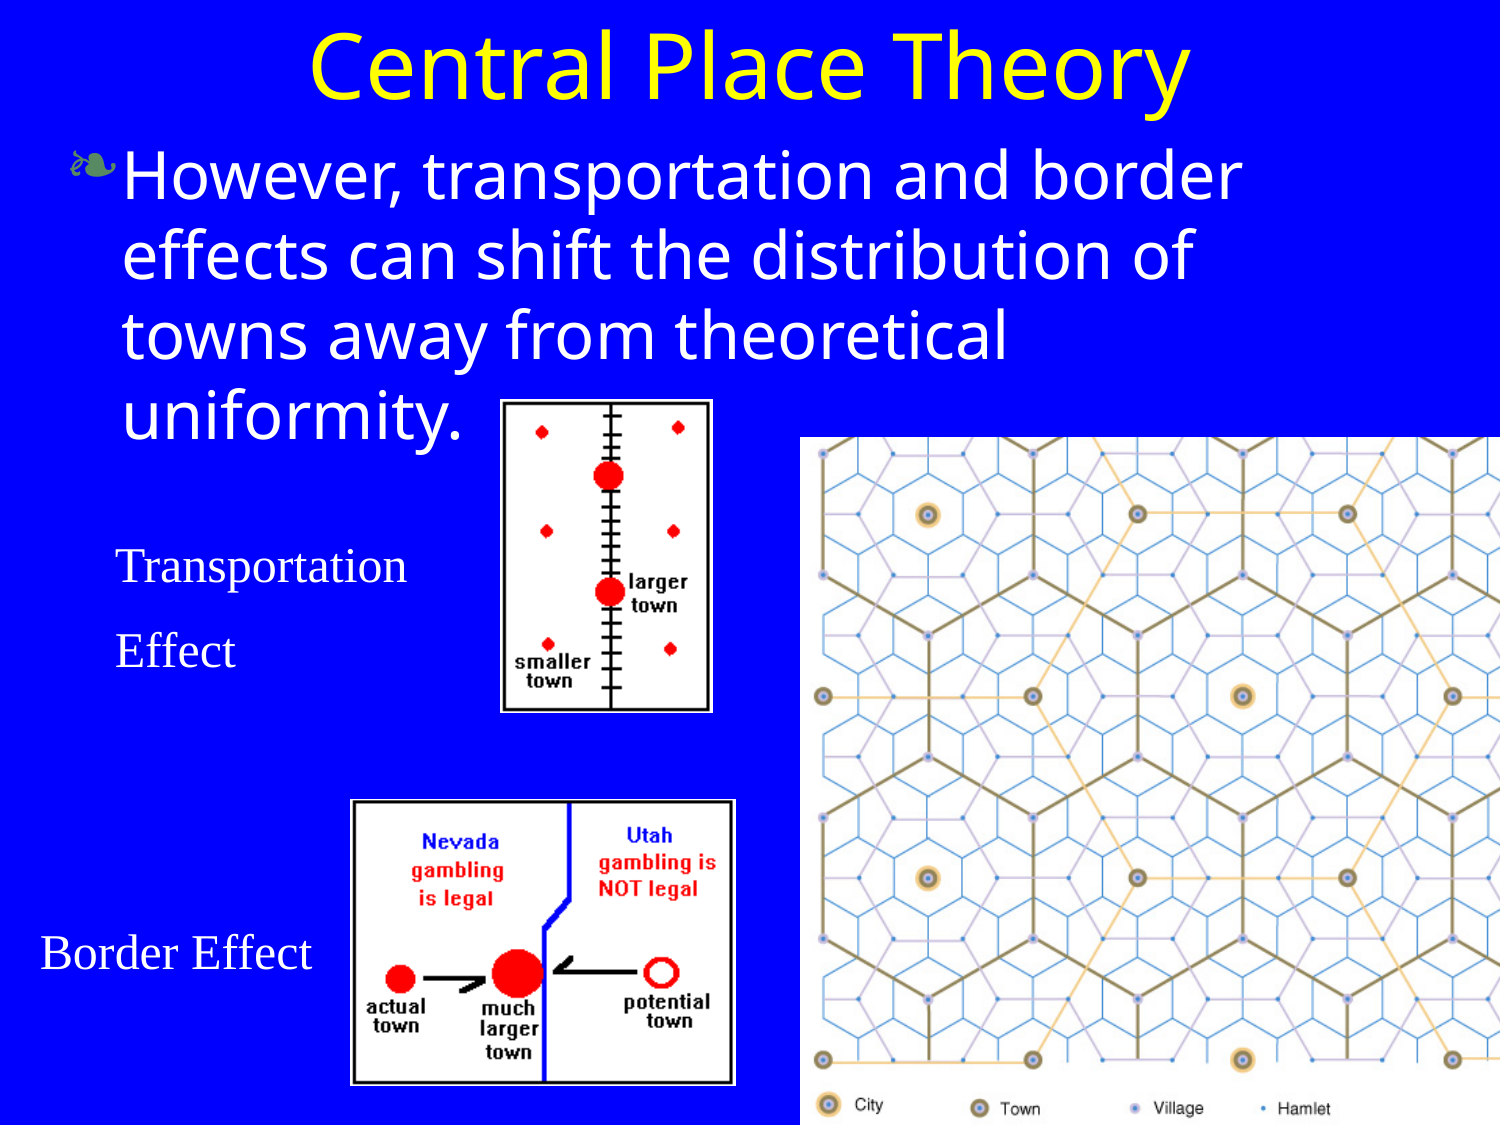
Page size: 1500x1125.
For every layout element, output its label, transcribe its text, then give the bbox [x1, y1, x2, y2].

text_box Transportation Effect [99, 525, 438, 685]
picture [499, 399, 713, 713]
picture [799, 437, 1500, 1125]
title Central Place Theory [112, 0, 1388, 126]
list However, transportation and border effects can shift the distribution of towns away from theoretical uniformity. [49, 124, 1326, 801]
picture [349, 799, 737, 1087]
text_box Border Effect [24, 912, 344, 988]
